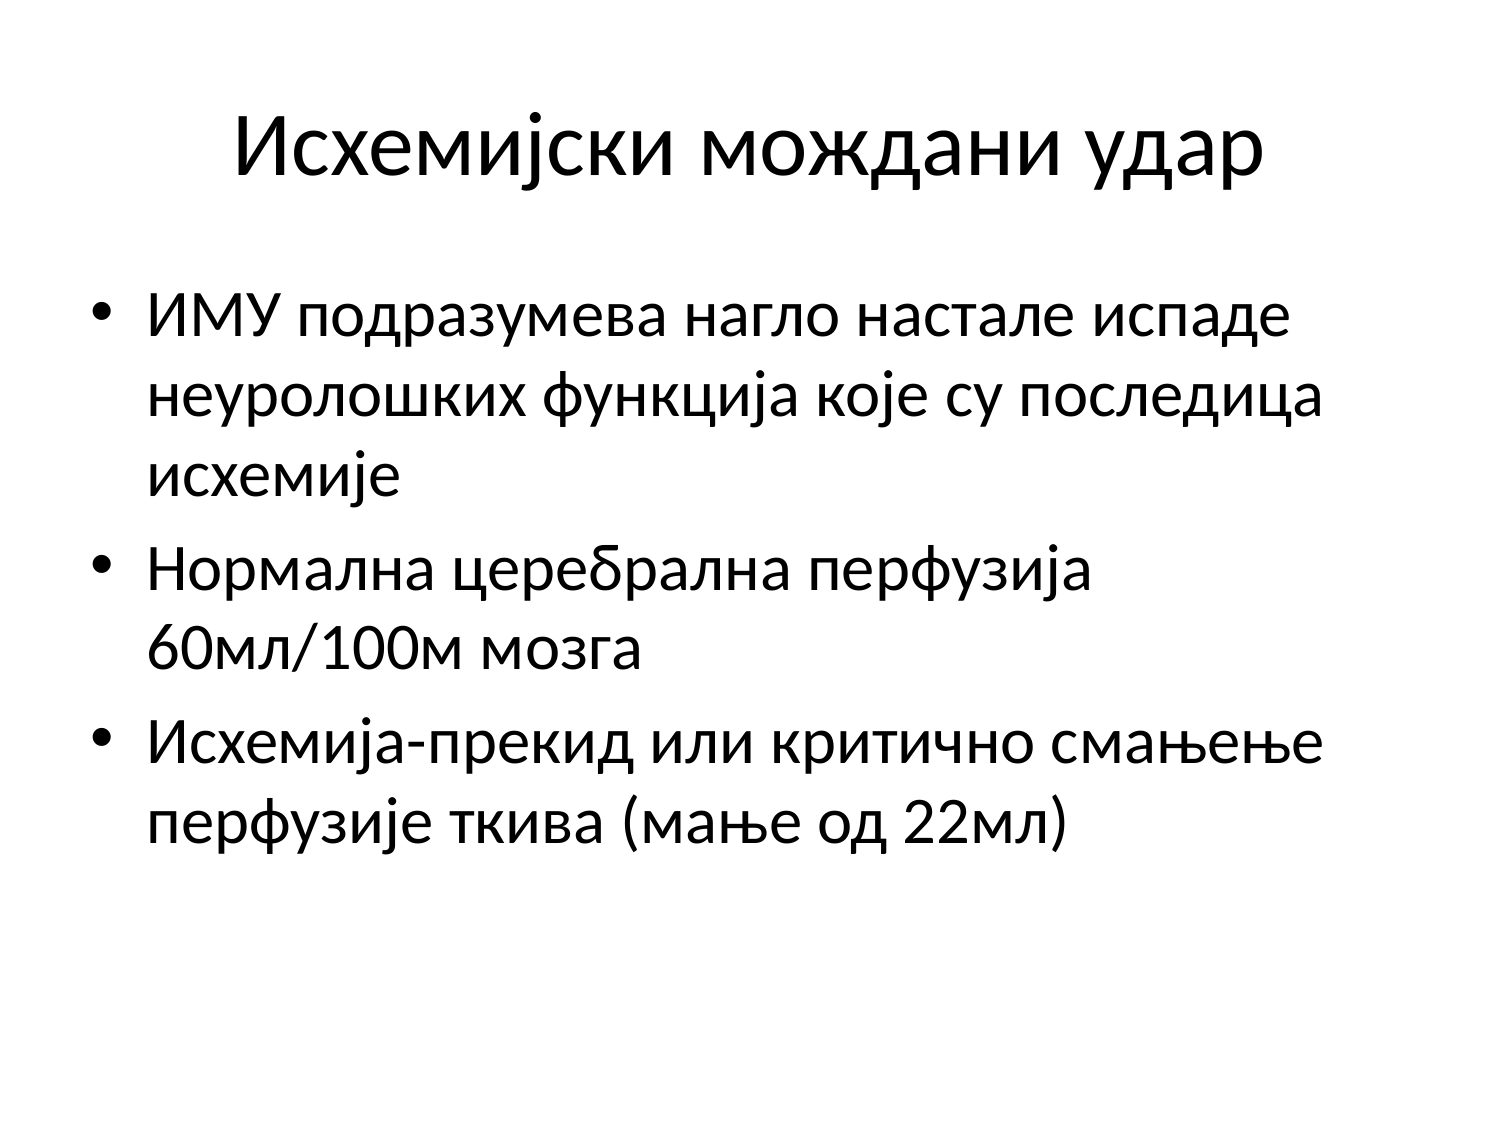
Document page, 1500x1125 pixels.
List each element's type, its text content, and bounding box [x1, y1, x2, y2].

title Исхемијски мождани удар [75, 45, 1425, 233]
list ИМУ подразумева нагло настале испаде неуролошких функција које су последица исхемије Нормална церебрална перфузија 60мл/100м мозга Исхемија-прекид или критично смањење перфузије ткива (мање од 22мл) [75, 262, 1425, 1005]
